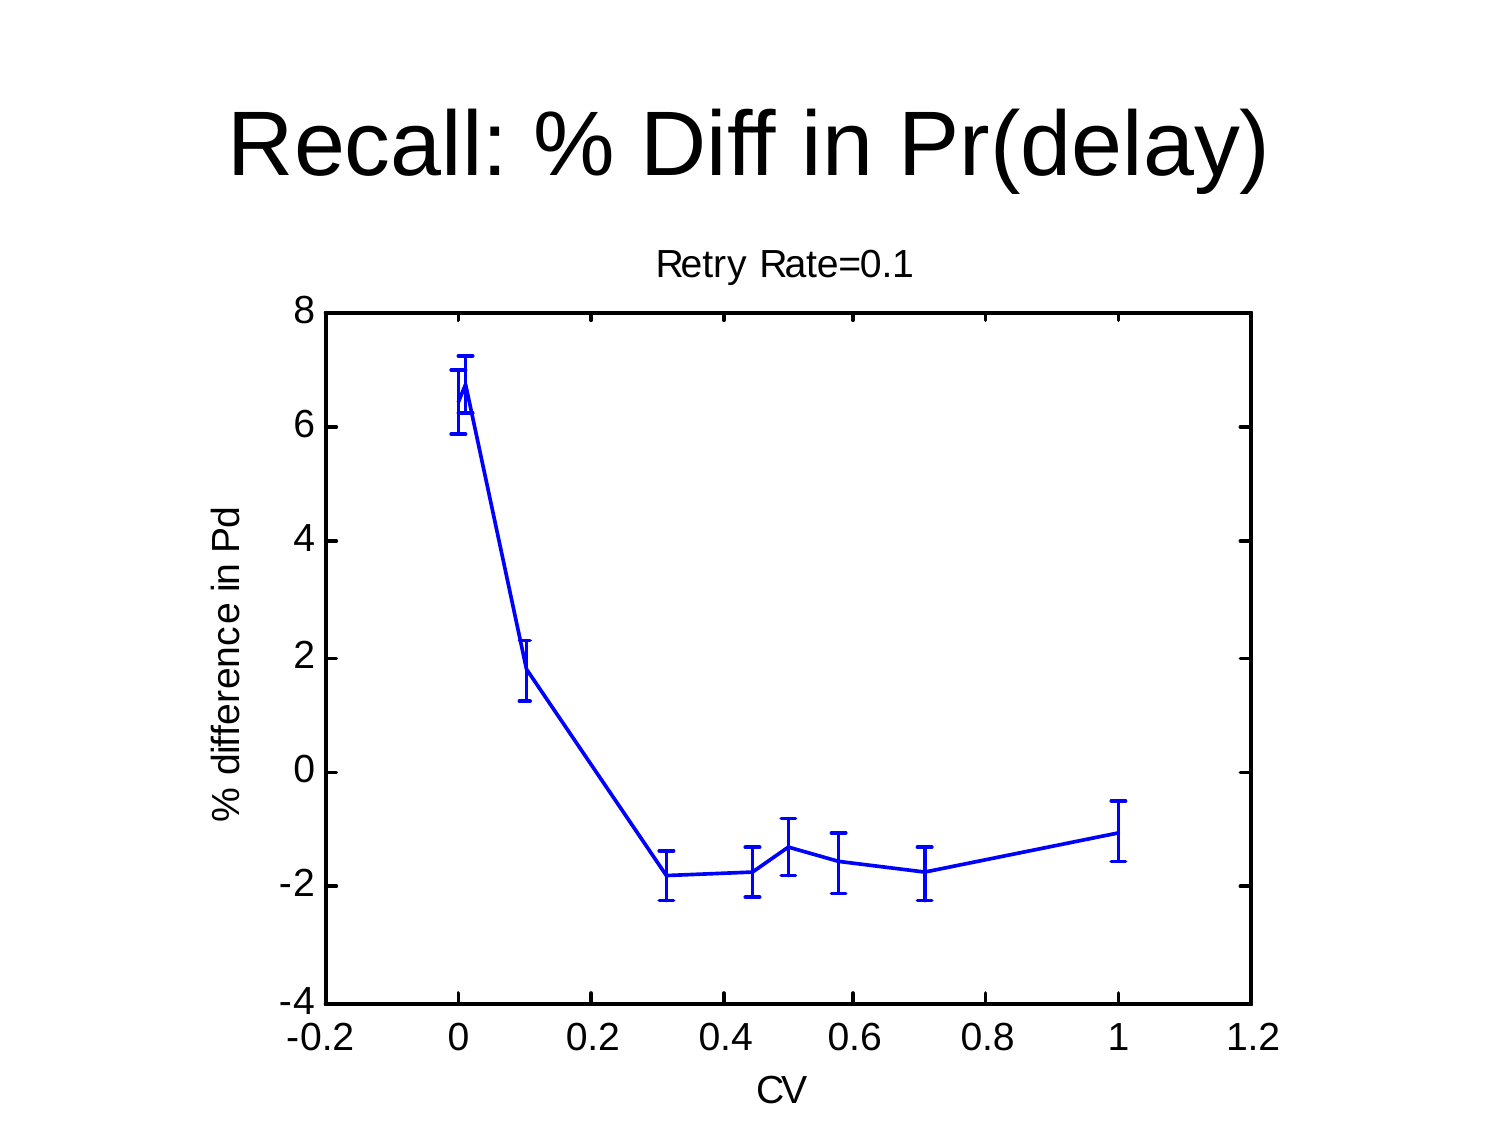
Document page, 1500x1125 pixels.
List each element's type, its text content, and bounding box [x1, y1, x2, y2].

title Recall: % Diff in Pr(delay) [74, 44, 1426, 233]
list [174, 241, 1363, 1125]
